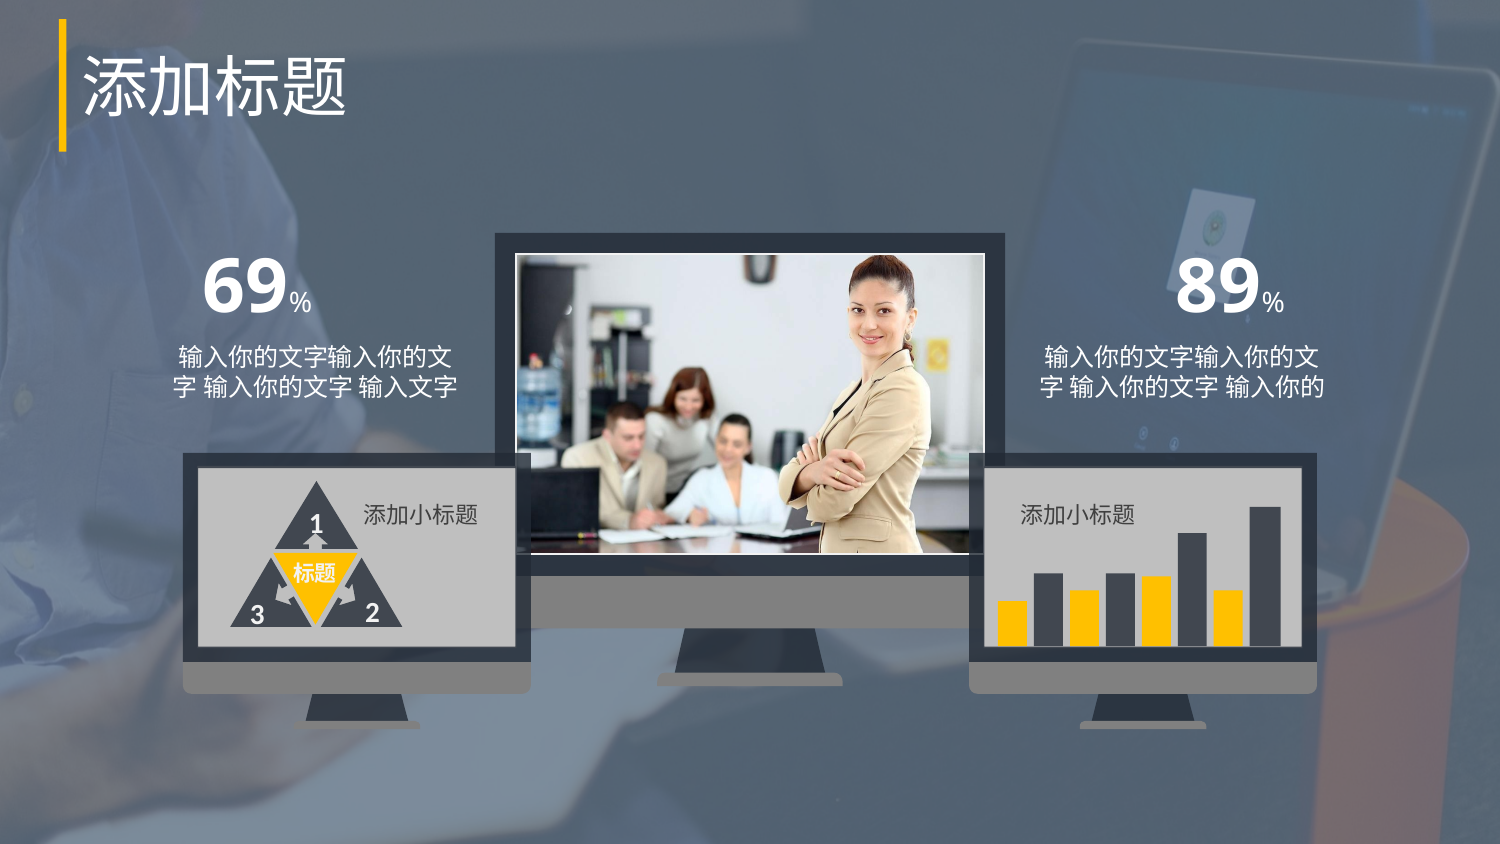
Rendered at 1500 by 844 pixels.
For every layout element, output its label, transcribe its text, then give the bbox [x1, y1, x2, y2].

text_box 添加标题 [66, 37, 503, 133]
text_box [230, 480, 403, 627]
picture [0, 0, 1500, 844]
text_box [58, 18, 67, 153]
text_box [997, 506, 1281, 647]
text_box 89% [1160, 230, 1300, 335]
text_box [969, 452, 1317, 730]
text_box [494, 232, 1005, 687]
text_box 69% [188, 230, 327, 334]
text_box 输入你的文字输入你的文字 输入你的文字 输入文字 [152, 334, 479, 409]
text_box 输入你的文字输入你的文字 输入你的文字 输入你的 [1018, 334, 1346, 409]
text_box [182, 452, 531, 730]
